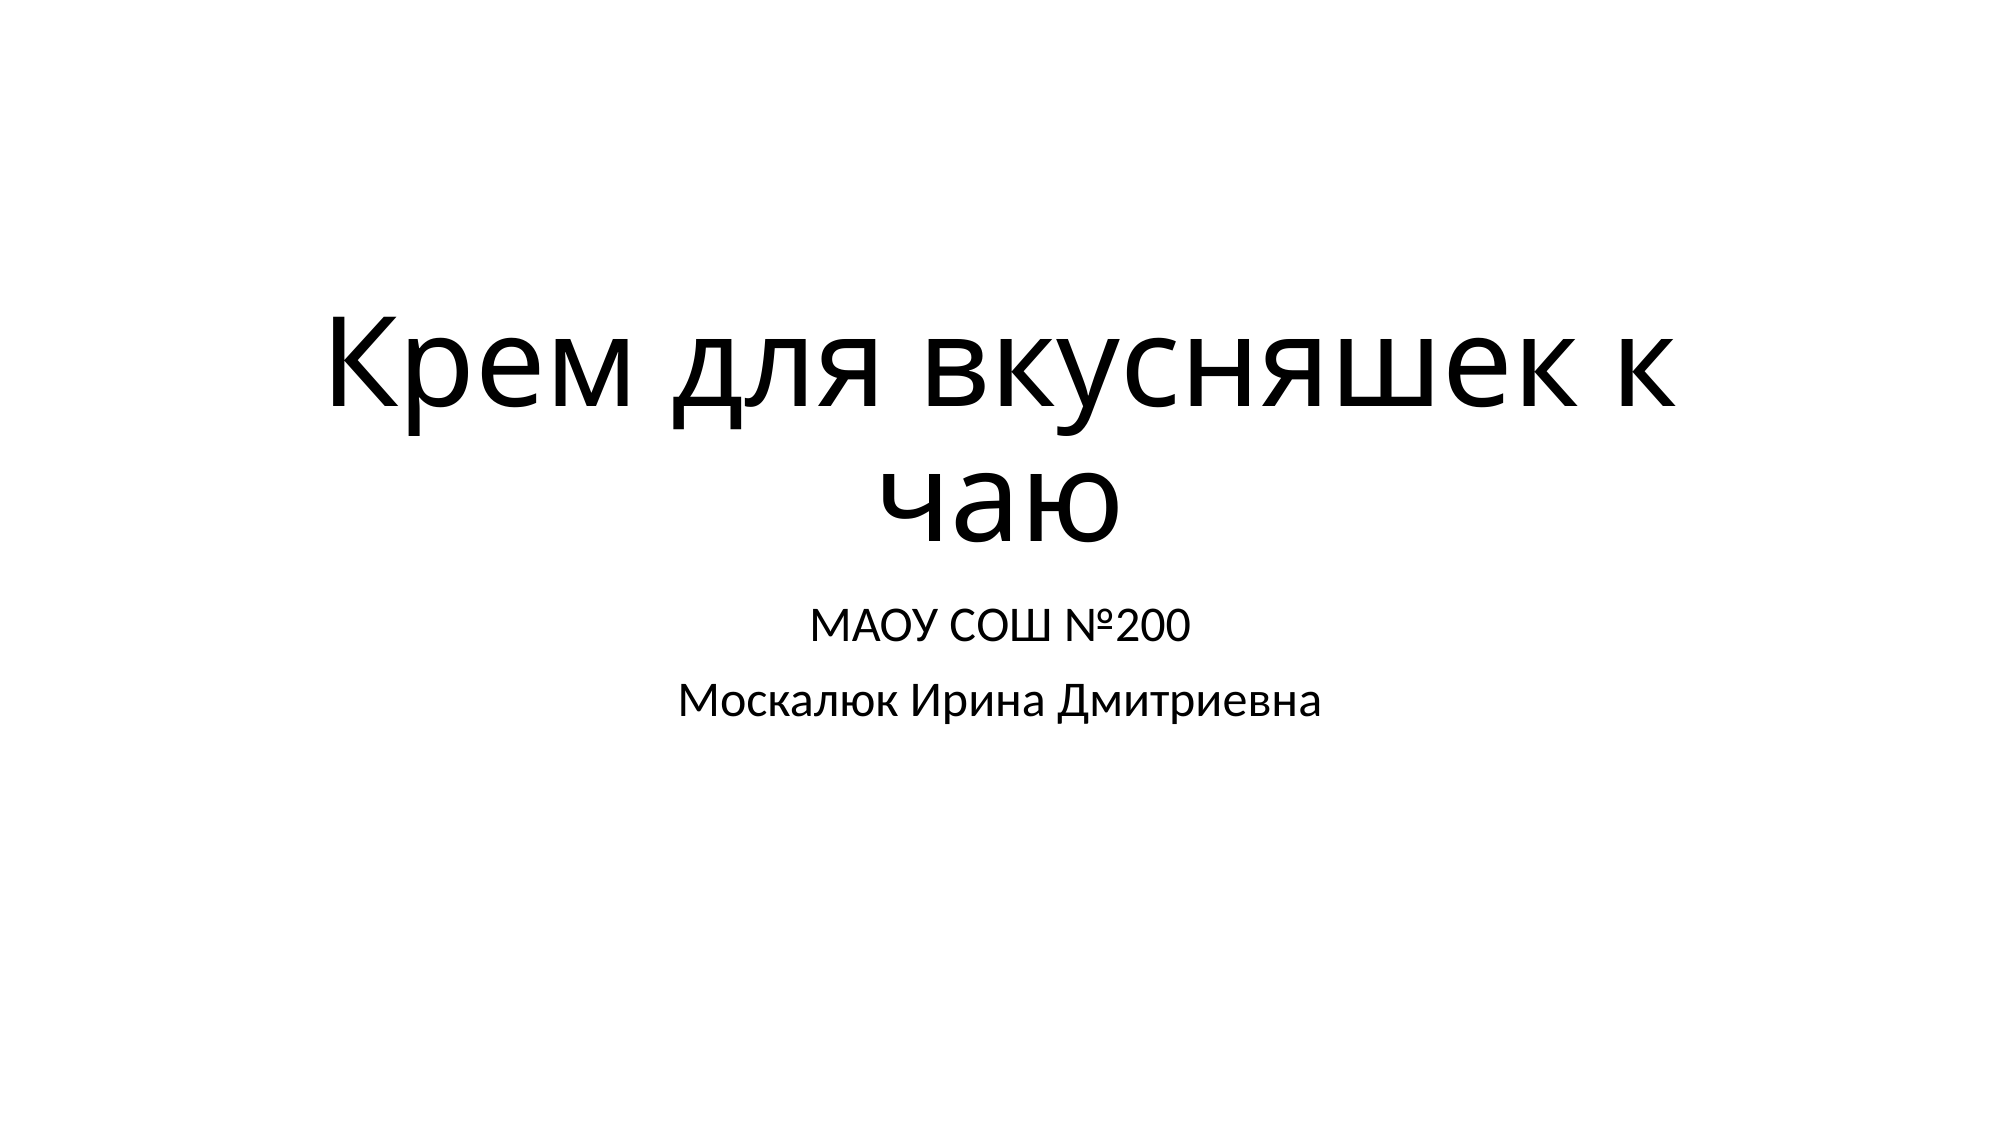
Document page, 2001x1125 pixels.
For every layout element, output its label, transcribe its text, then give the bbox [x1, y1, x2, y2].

title Крем для вкусняшек к чаю [249, 184, 1750, 576]
subtitle МАОУ СОШ №200 Москалюк Ирина Дмитриевна [249, 590, 1750, 863]
